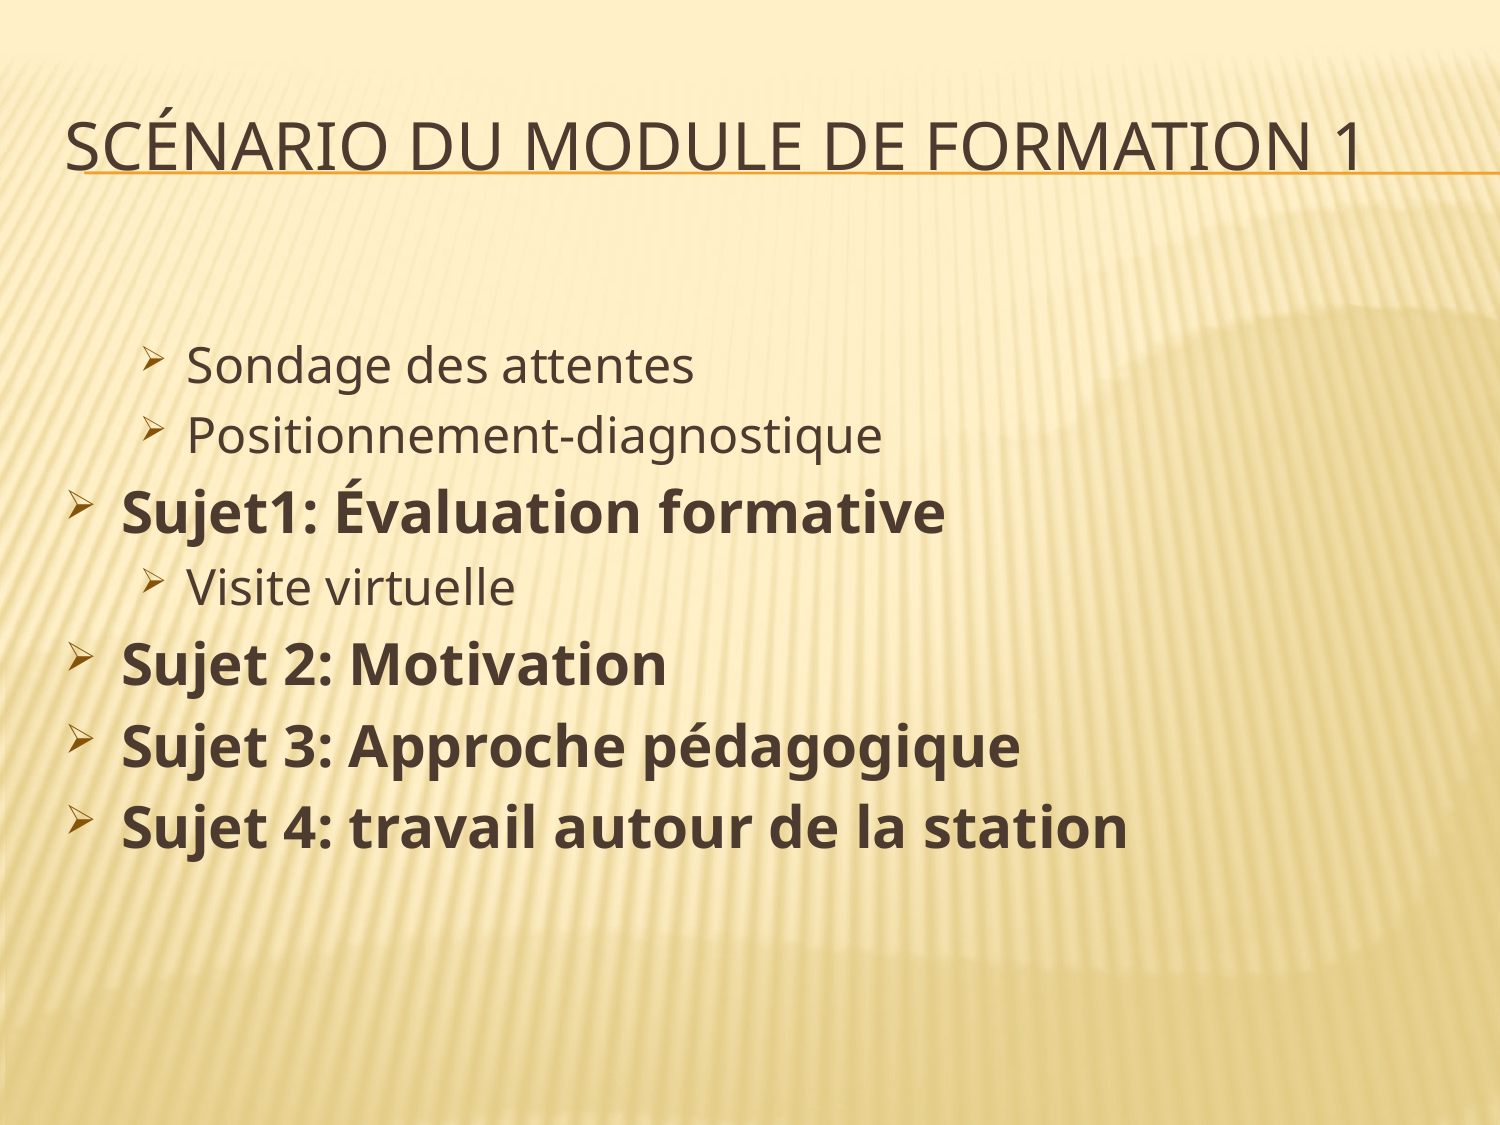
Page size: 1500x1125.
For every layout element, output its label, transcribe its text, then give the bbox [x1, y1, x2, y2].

title Scénario du module de formation 1 [50, 75, 1475, 213]
list Sondage des attentes Positionnement-diagnostique Sujet1: Évaluation formative Visite virtuelle Sujet 2: Motivation Sujet 3: Approche pédagogique Sujet 4: travail autour de la station [50, 326, 1475, 965]
